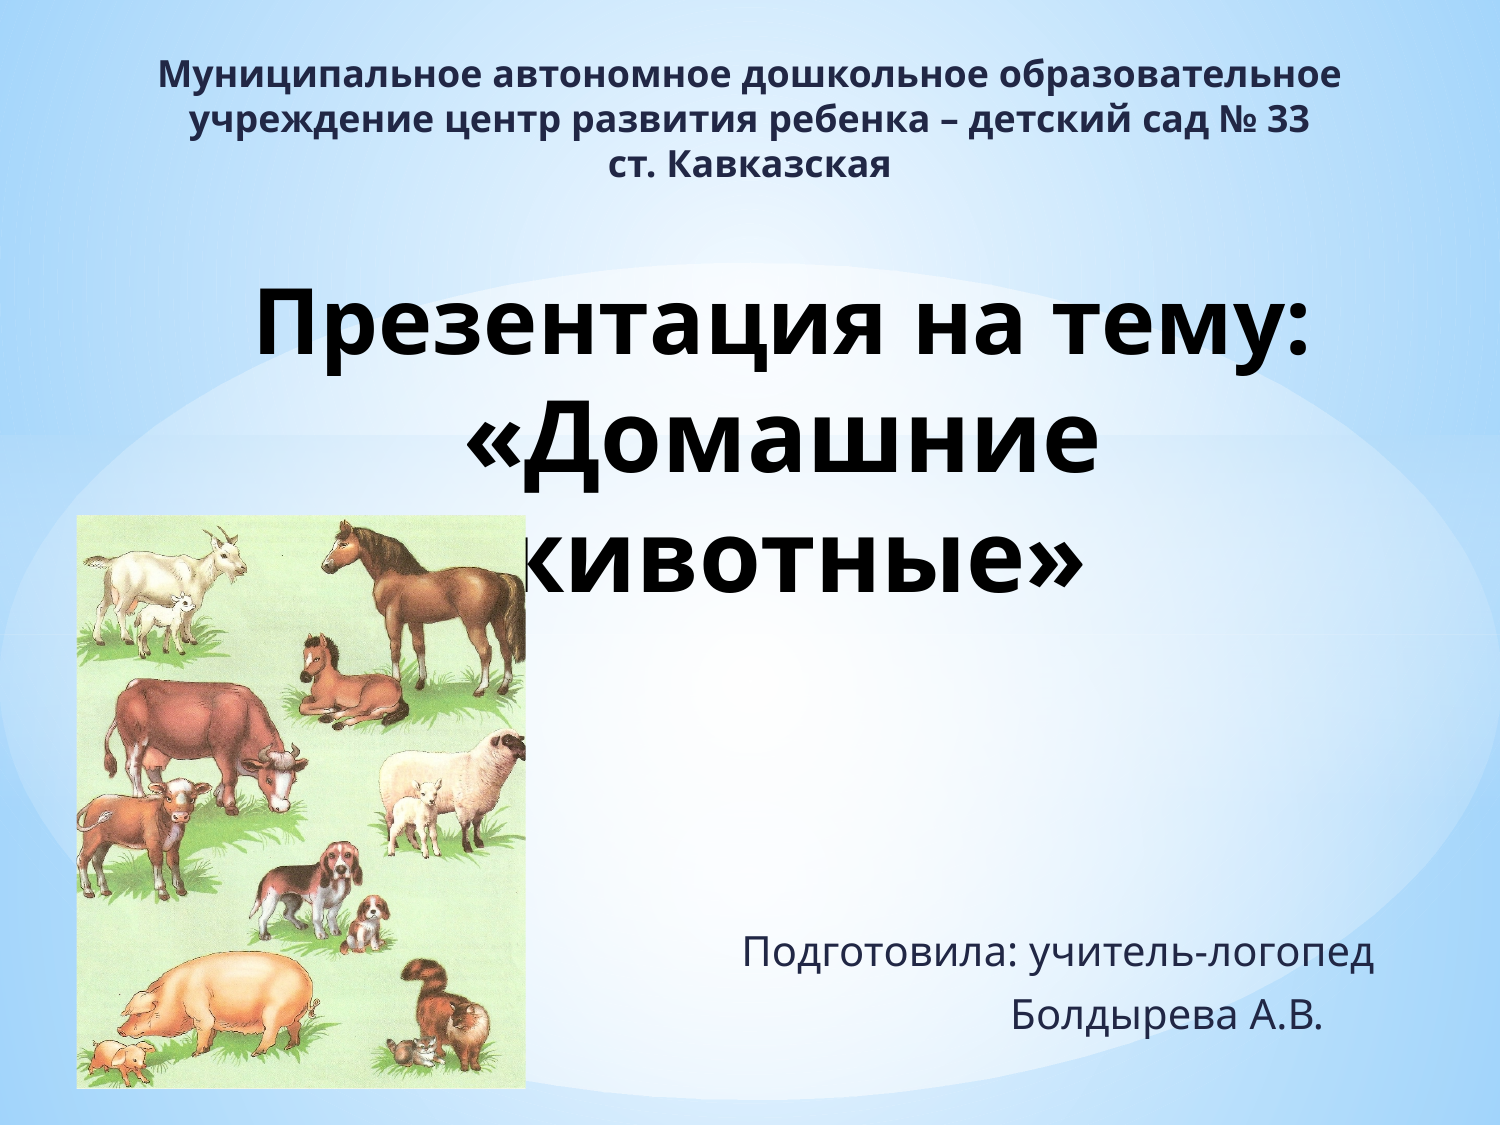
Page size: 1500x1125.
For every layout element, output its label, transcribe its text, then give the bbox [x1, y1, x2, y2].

picture [76, 514, 526, 1090]
text_box Муниципальное автономное дошкольное образовательное учреждение центр развития ребенка – детский сад № 33 ст. Кавказская [76, 42, 1424, 193]
title Презентация на тему: «Домашние животные» [135, 255, 1400, 561]
subtitle Подготовила: учитель-логопед Болдырева А.В. [726, 916, 1392, 1062]
